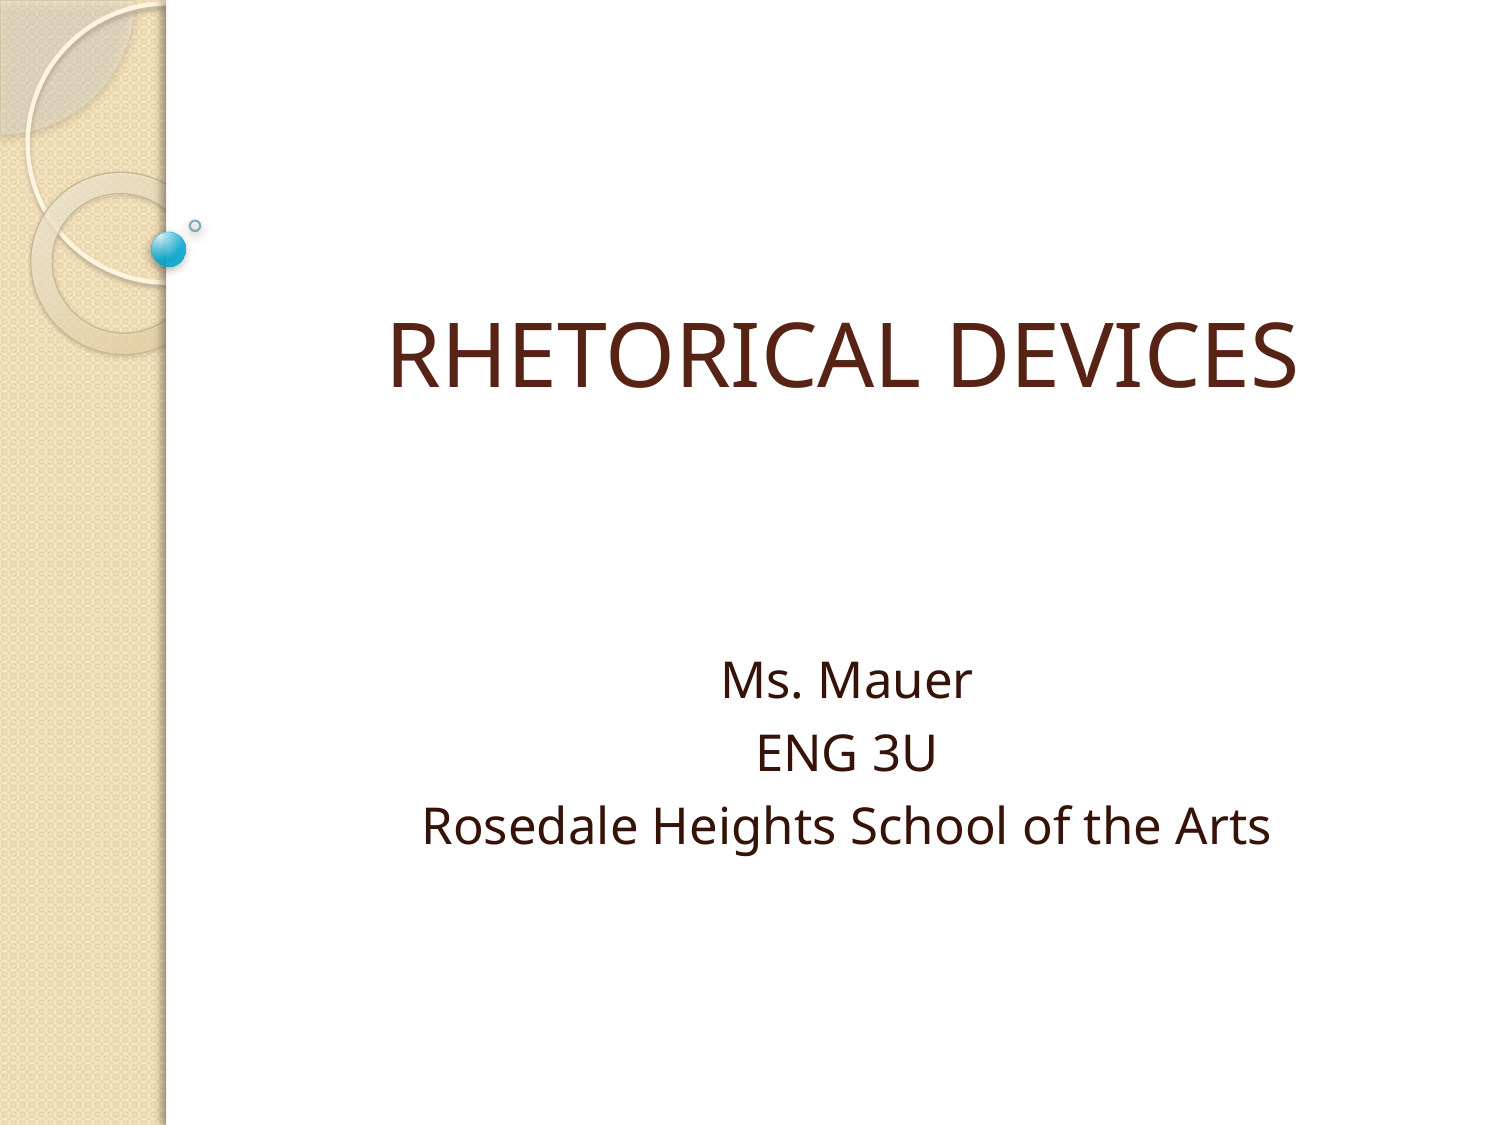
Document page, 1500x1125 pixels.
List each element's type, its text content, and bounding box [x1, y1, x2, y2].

title RHETORICAL DEVICES [234, 59, 1450, 413]
subtitle Ms. Mauer ENG 3U Rosedale Heights School of the Arts [237, 575, 1453, 863]
